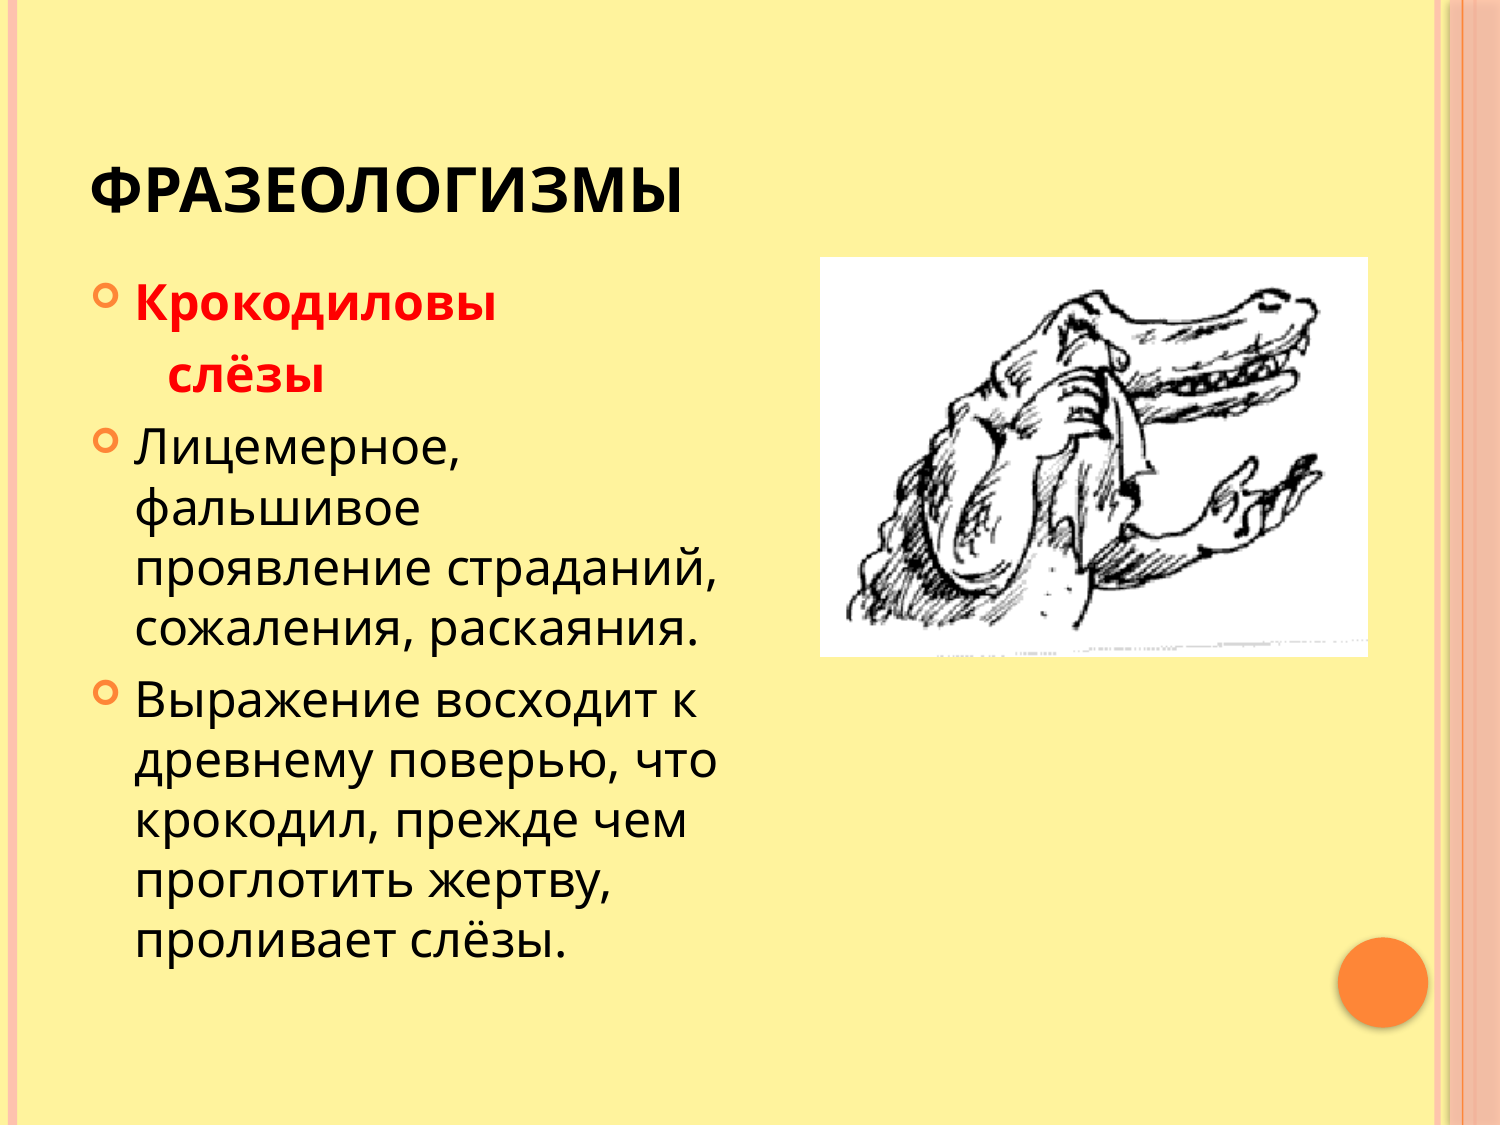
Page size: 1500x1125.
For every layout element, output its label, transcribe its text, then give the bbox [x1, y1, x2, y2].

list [819, 257, 1368, 657]
title Фразеологизмы [75, 45, 1300, 233]
list Крокодиловы слёзы Лицемерное, фальшивое проявление страданий, сожаления, раскаяния. Выражение восходит к древнему поверью, что крокодил, прежде чем проглотить жертву, проливает слёзы. [74, 262, 739, 1013]
